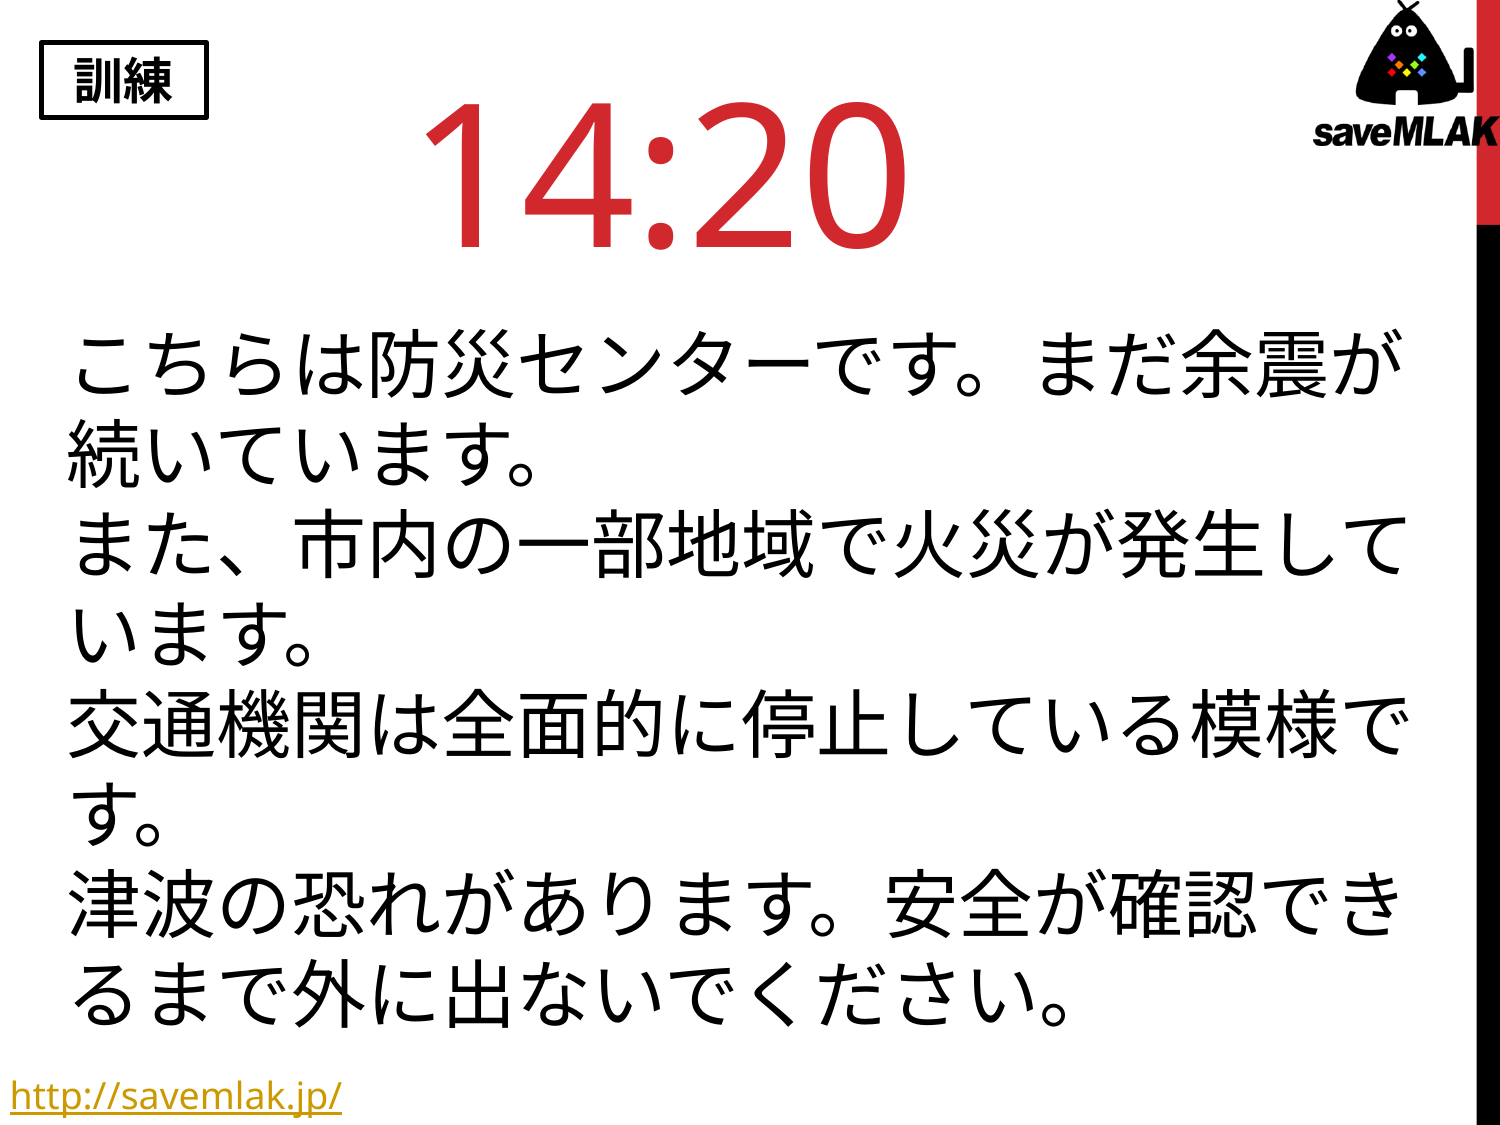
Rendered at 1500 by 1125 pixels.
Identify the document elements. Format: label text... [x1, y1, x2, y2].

text_box 14:20 [42, 40, 1281, 114]
text_box http://savemlak.jp/ [0, 1064, 358, 1125]
text_box 訓練 [41, 42, 207, 118]
picture [1313, 0, 1500, 146]
text_box こちらは防災センターです。まだ余震が続いています。 また、市内の一部地域で火災が発生しています。 交通機関は全面的に停止している模様です。 津波の恐れがあります。安全が確認できるまで外に出ないでください。 [28, 310, 1453, 1046]
